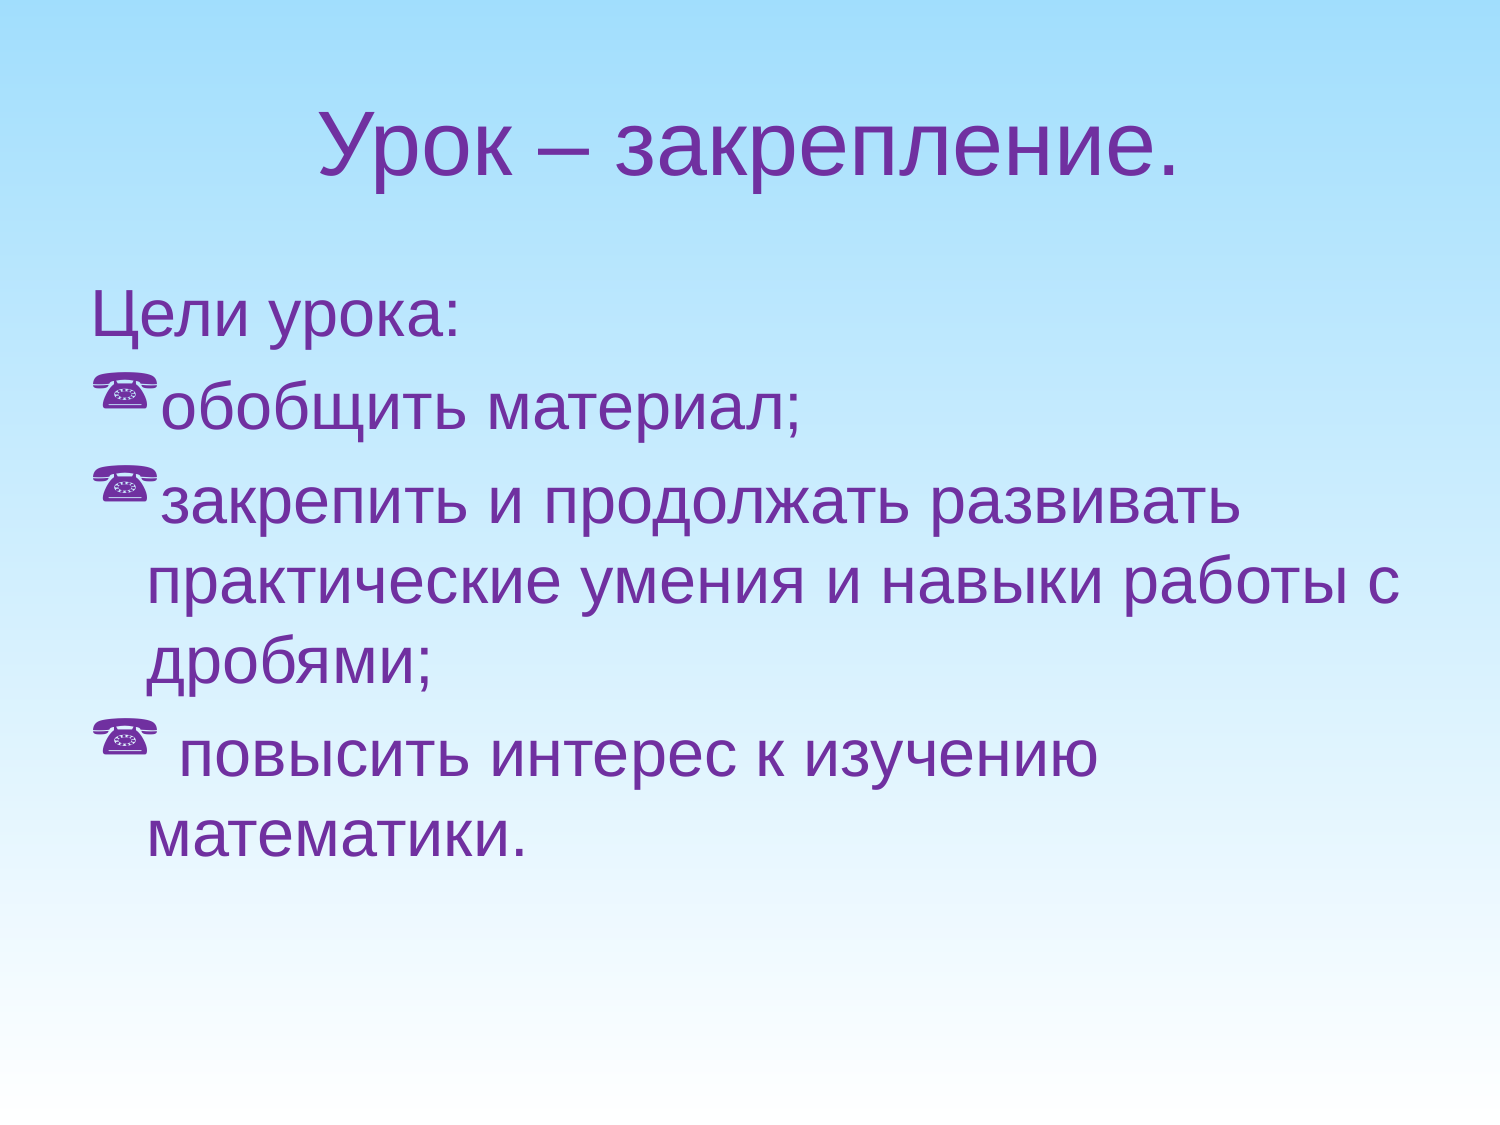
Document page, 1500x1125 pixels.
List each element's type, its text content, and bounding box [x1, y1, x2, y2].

list Цели урока: обобщить материал; закрепить и продолжать развивать практические умения и навыки работы с дробями; повысить интерес к изучению математики. [74, 262, 1426, 1006]
title Урок – закрепление. [74, 44, 1426, 233]
